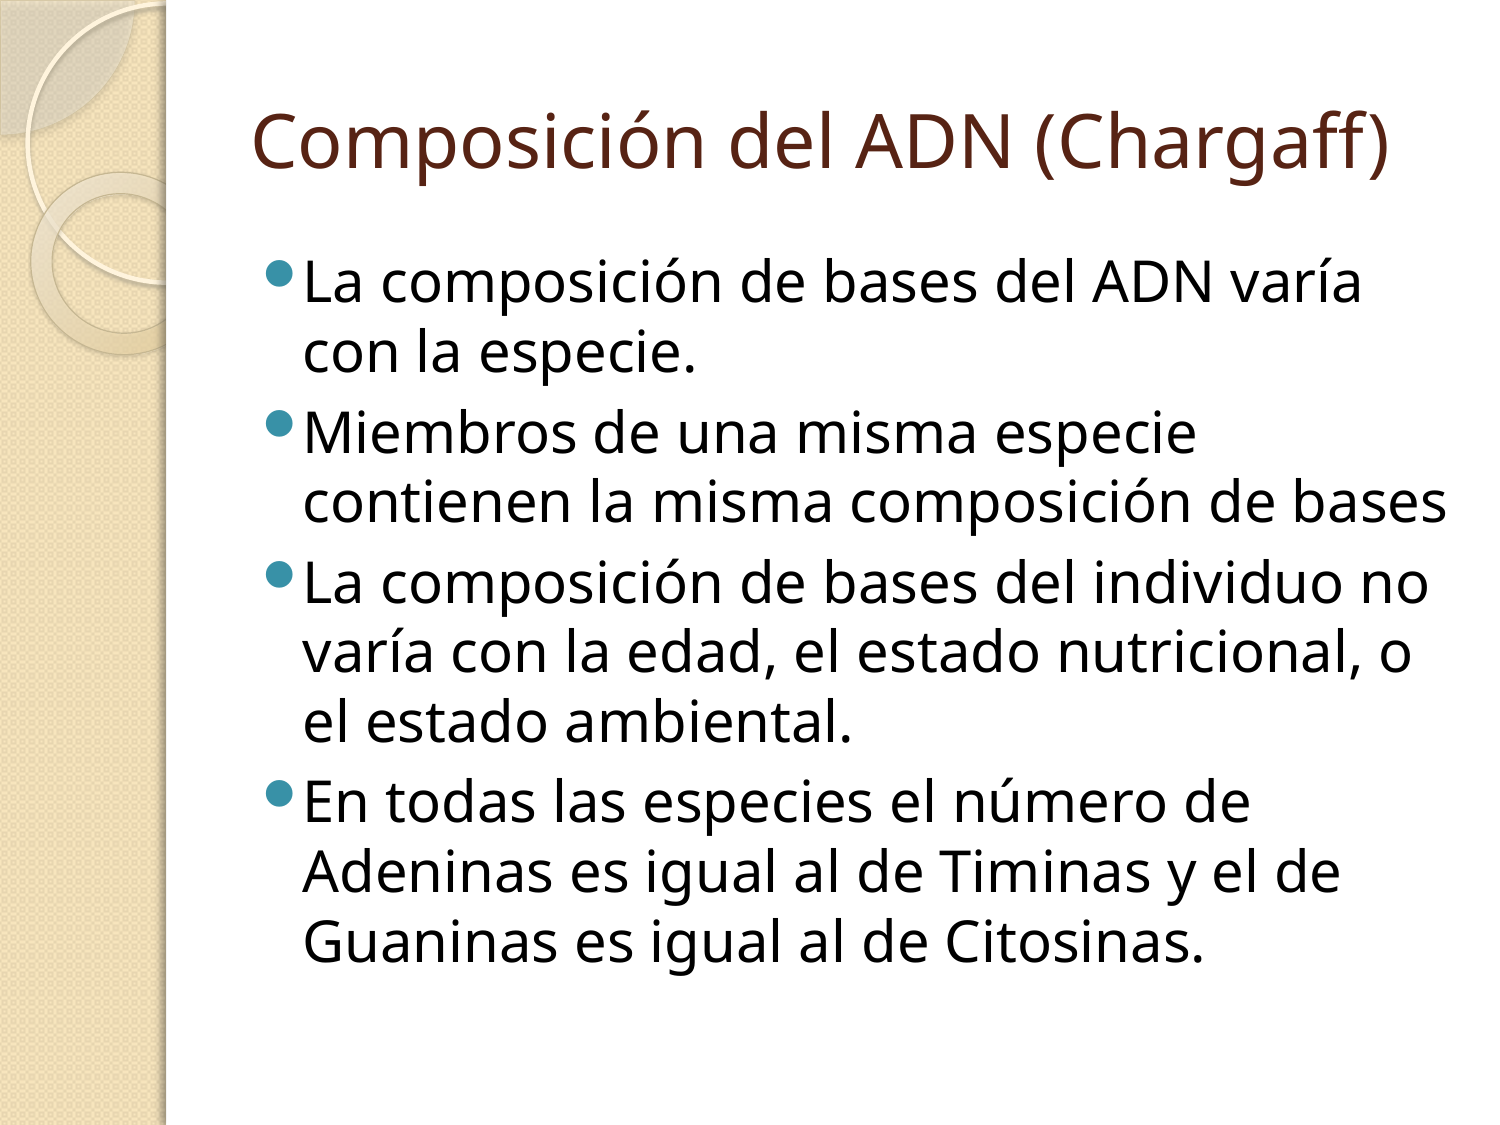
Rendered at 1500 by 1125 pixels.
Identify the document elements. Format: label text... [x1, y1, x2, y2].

list La composición de bases del ADN varía con la especie. Miembros de una misma especie contienen la misma composición de bases La composición de bases del individuo no varía con la edad, el estado nutricional, o el estado ambiental. En todas las especies el número de Adeninas es igual al de Timinas y el de Guaninas es igual al de Citosinas. [235, 237, 1466, 1025]
title Composición del ADN (Chargaff) [235, 45, 1466, 233]
